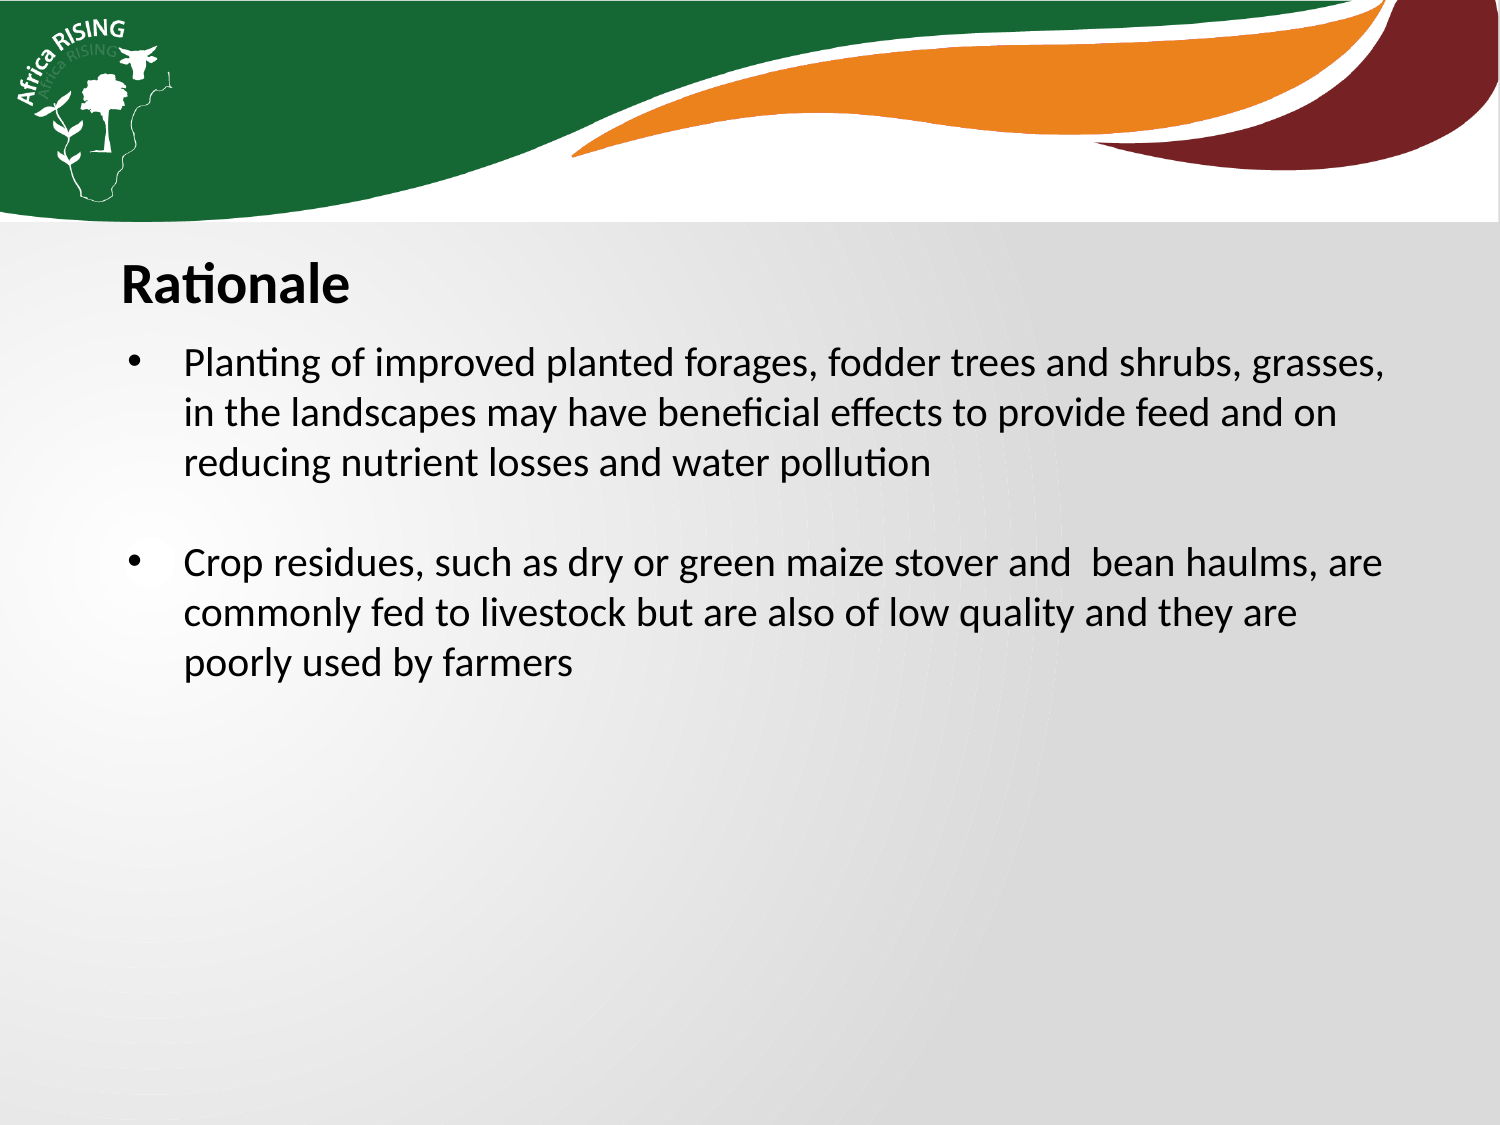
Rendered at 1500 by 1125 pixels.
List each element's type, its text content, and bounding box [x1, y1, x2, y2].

list Rationale [87, 237, 1363, 313]
picture [0, 0, 1499, 222]
text_box Planting of improved planted forages, fodder trees and shrubs, grasses, in the landscapes may have beneficial effects to provide feed and on reducing nutrient losses and water pollution Crop residues, such as dry or green maize stover and bean haulms, are commonly fed to livestock but are also of low quality and they are poorly used by farmers [112, 327, 1413, 693]
